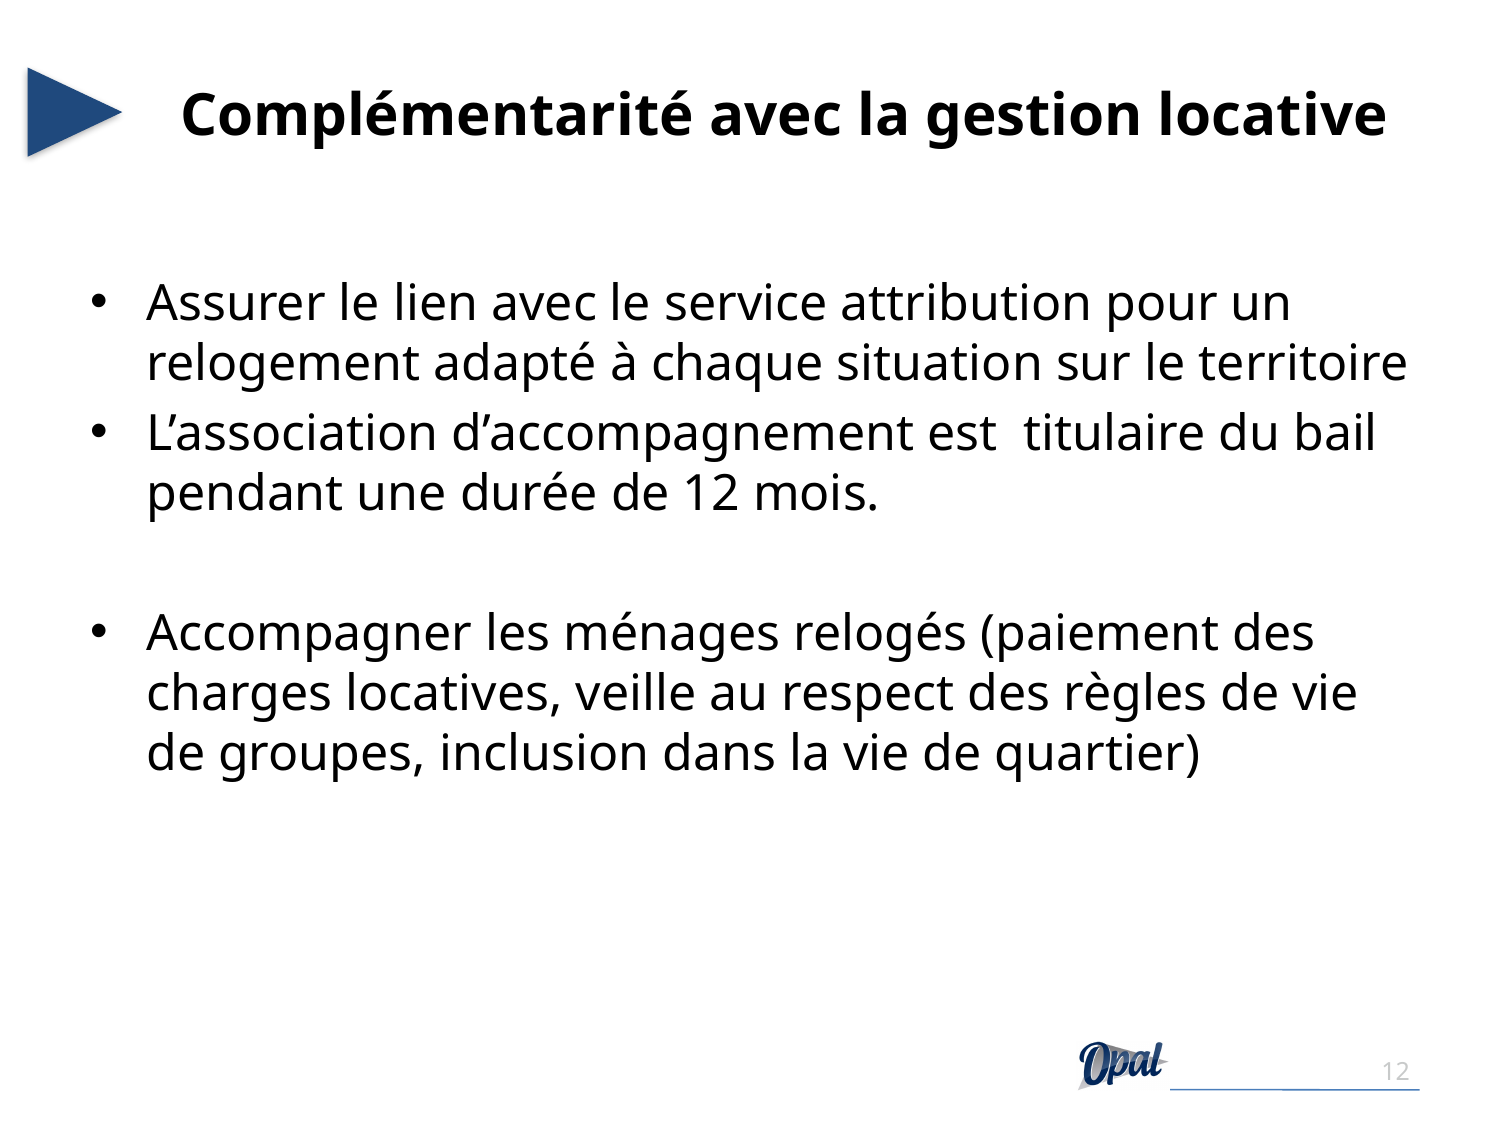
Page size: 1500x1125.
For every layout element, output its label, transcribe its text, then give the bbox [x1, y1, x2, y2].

title Complémentarité avec la gestion locative [165, 45, 1425, 180]
list Assurer le lien avec le service attribution pour un relogement adapté à chaque situation sur le territoire L’association d’accompagnement est titulaire du bail pendant une durée de 12 mois. Accompagner les ménages relogés (paiement des charges locatives, veille au respect des règles de vie de groupes, inclusion dans la vie de quartier) [75, 262, 1425, 1005]
slide_number 12 [1074, 1042, 1425, 1103]
